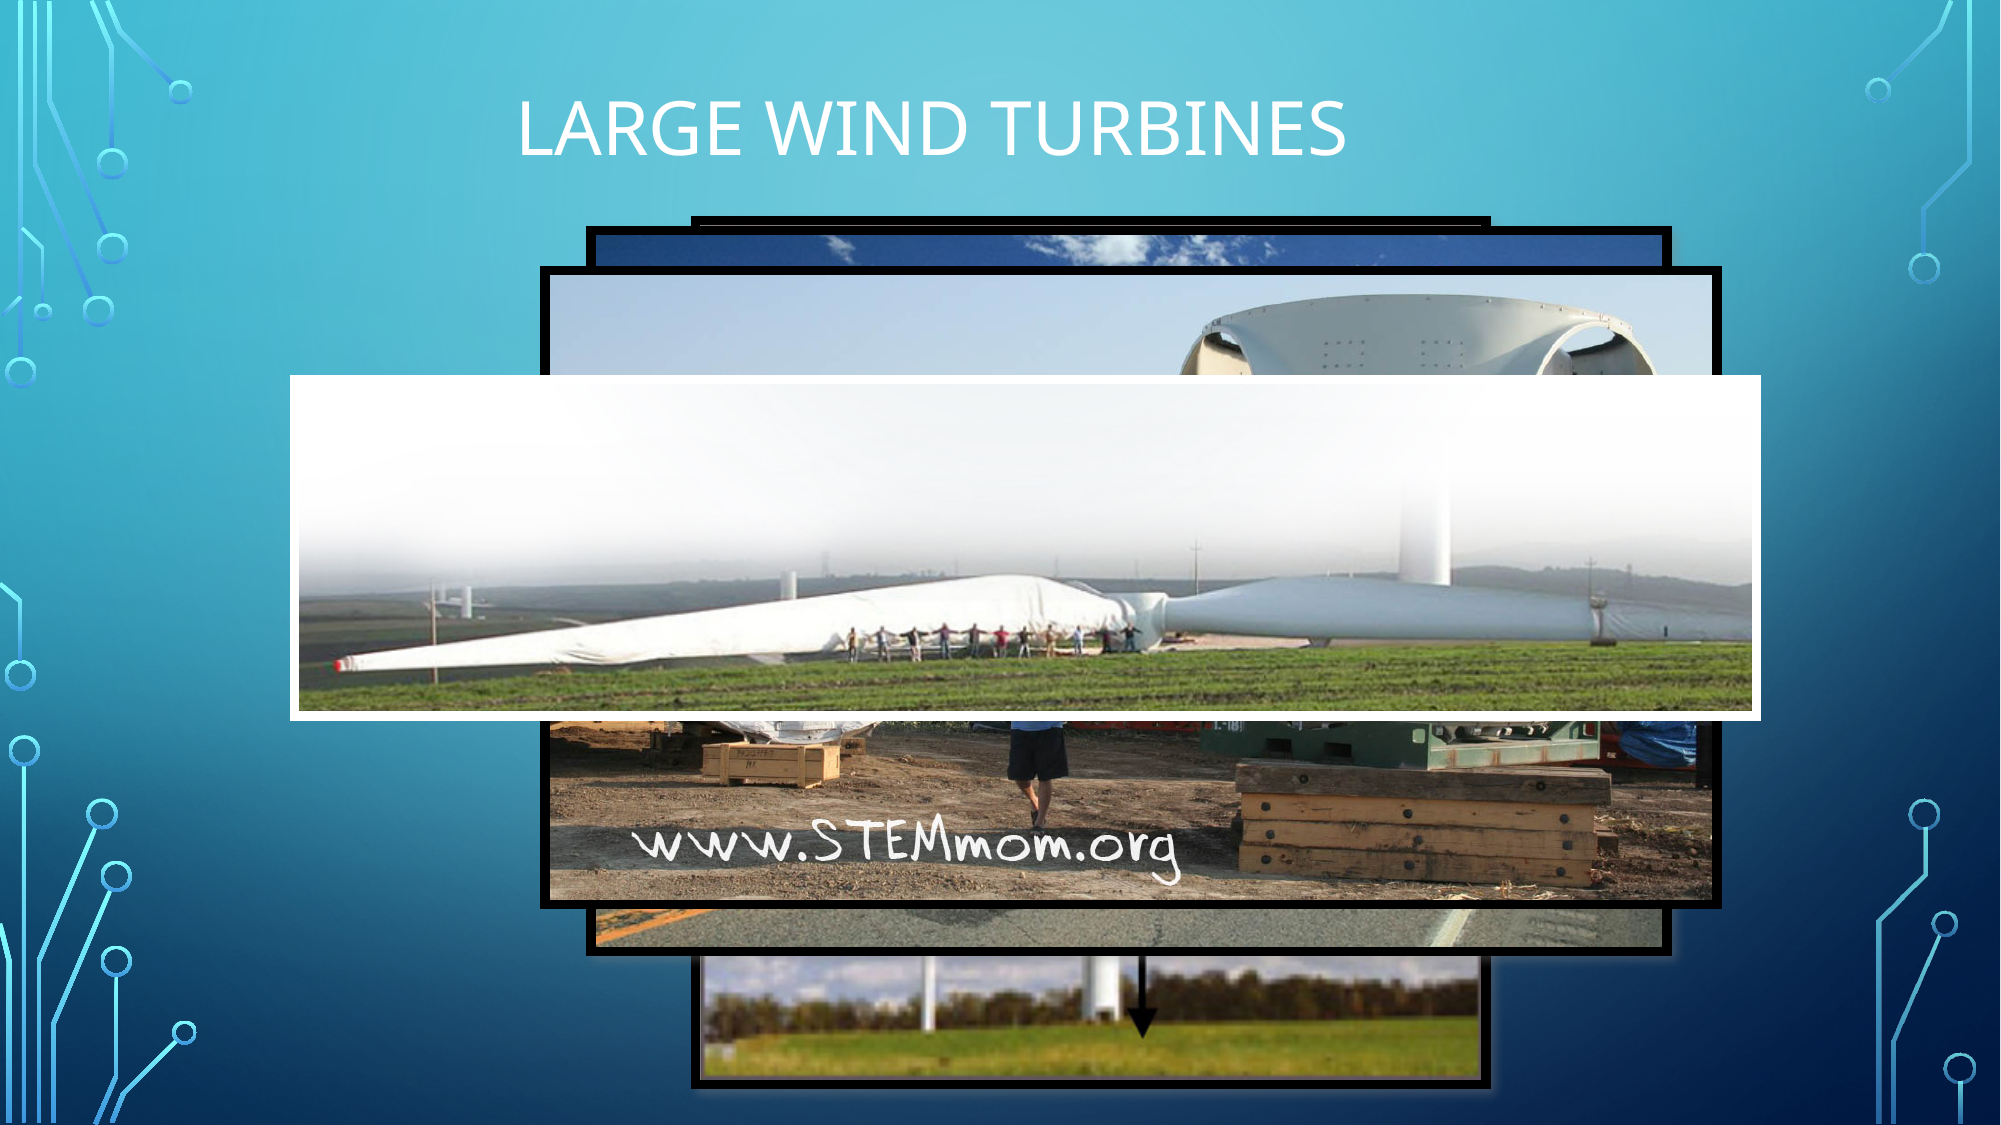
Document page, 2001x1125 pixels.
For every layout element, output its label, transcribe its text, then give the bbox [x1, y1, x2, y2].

title Large Wind Turbines [500, 75, 1775, 188]
picture [298, 224, 1753, 1080]
